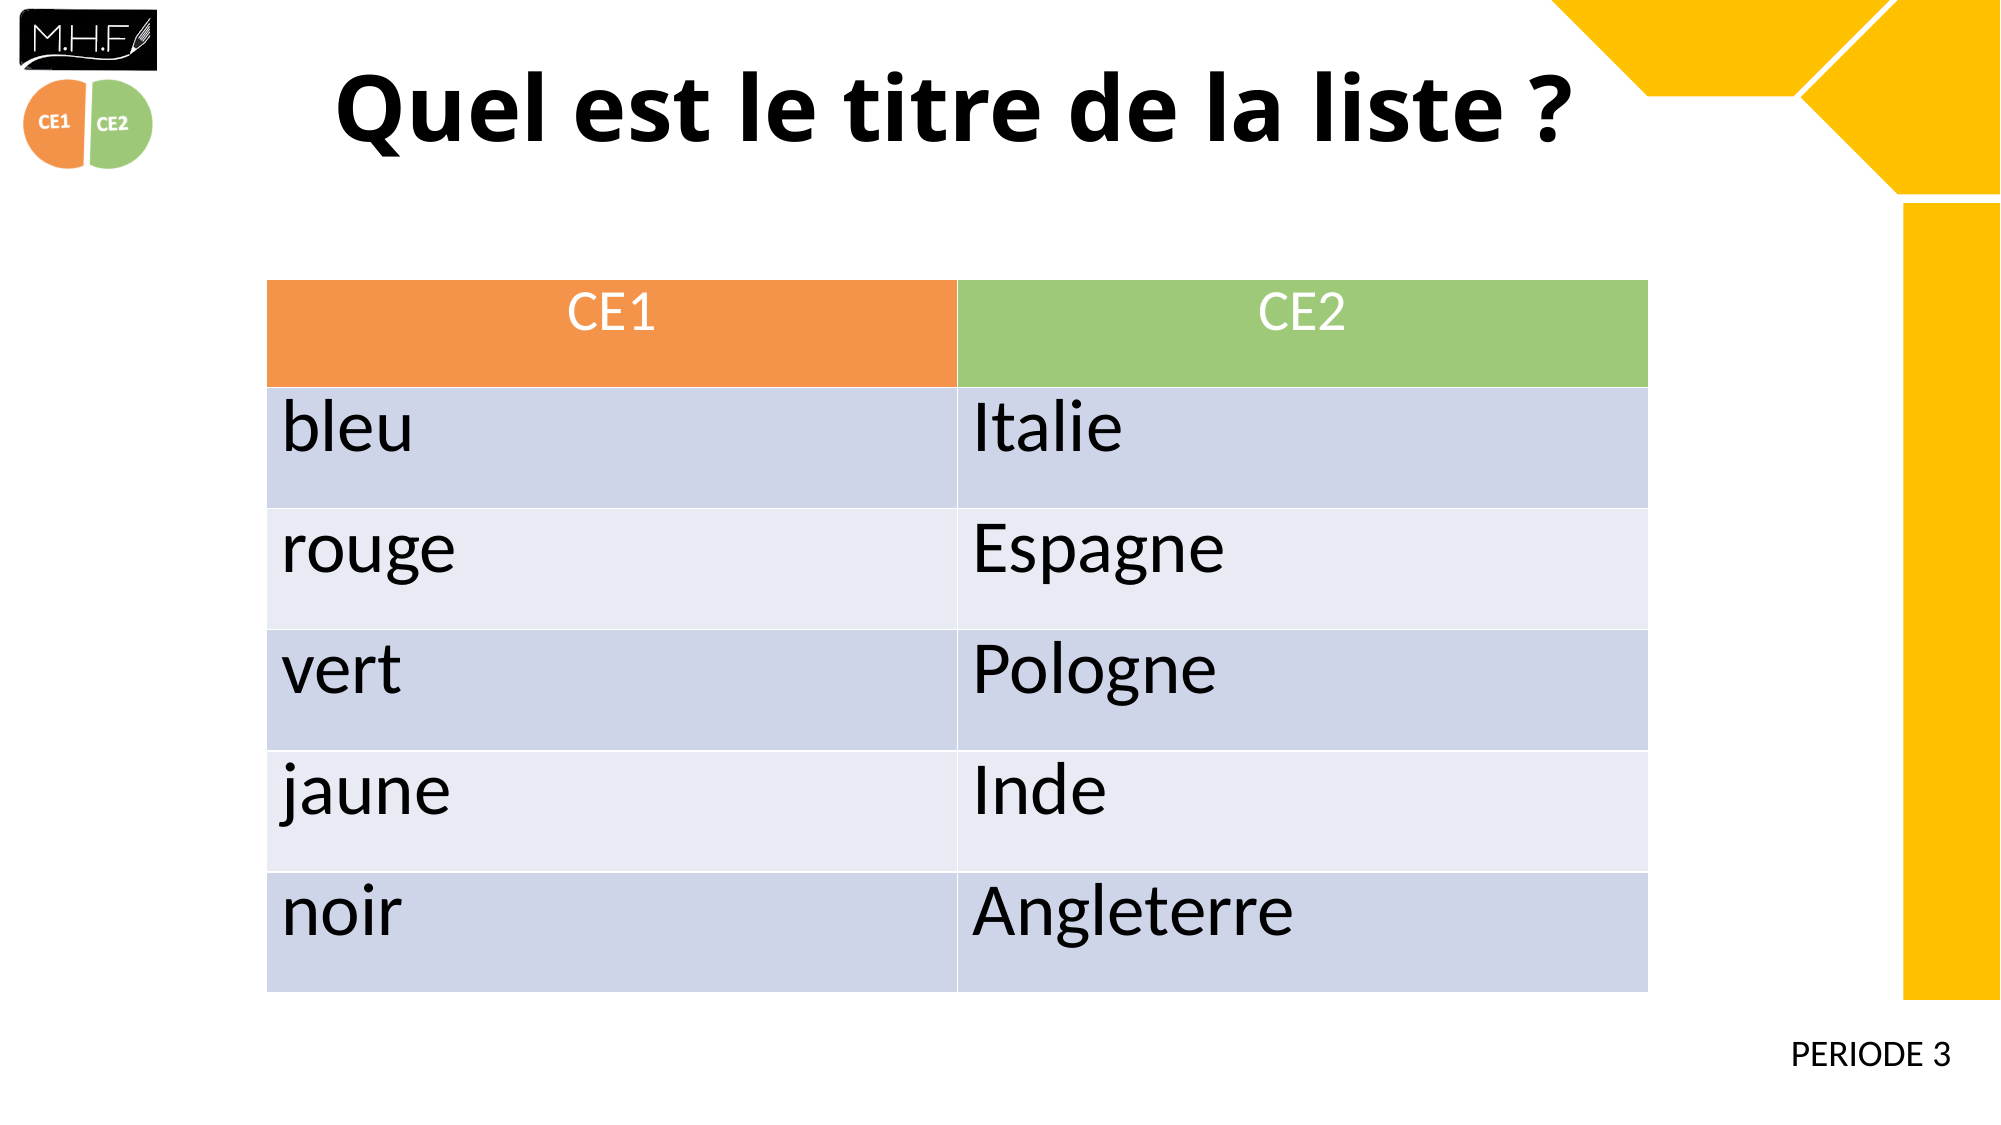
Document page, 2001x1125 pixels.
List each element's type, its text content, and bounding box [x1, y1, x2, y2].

table_header CE1 [267, 280, 957, 387]
table_cell Pologne [958, 630, 1648, 750]
text_box [1549, 0, 1892, 98]
table_cell vert [267, 630, 957, 750]
table_cell jaune [267, 752, 957, 871]
table_cell rouge [267, 509, 957, 629]
text_box [1902, 202, 2000, 1001]
title Quel est le titre de la liste ? [318, 3, 1865, 221]
text_box PERIODE 3 [1362, 1021, 1967, 1125]
table_cell Espagne [958, 509, 1648, 629]
table_cell Angleterre [958, 873, 1648, 992]
picture [1, 7, 177, 207]
table_cell noir [267, 873, 957, 992]
text_box [1031, 299, 1853, 1014]
text_box [1799, 0, 2000, 196]
table_header CE2 [958, 280, 1648, 387]
table_cell Italie [958, 388, 1648, 508]
table_cell bleu [267, 388, 957, 508]
table_cell Inde [958, 752, 1648, 871]
